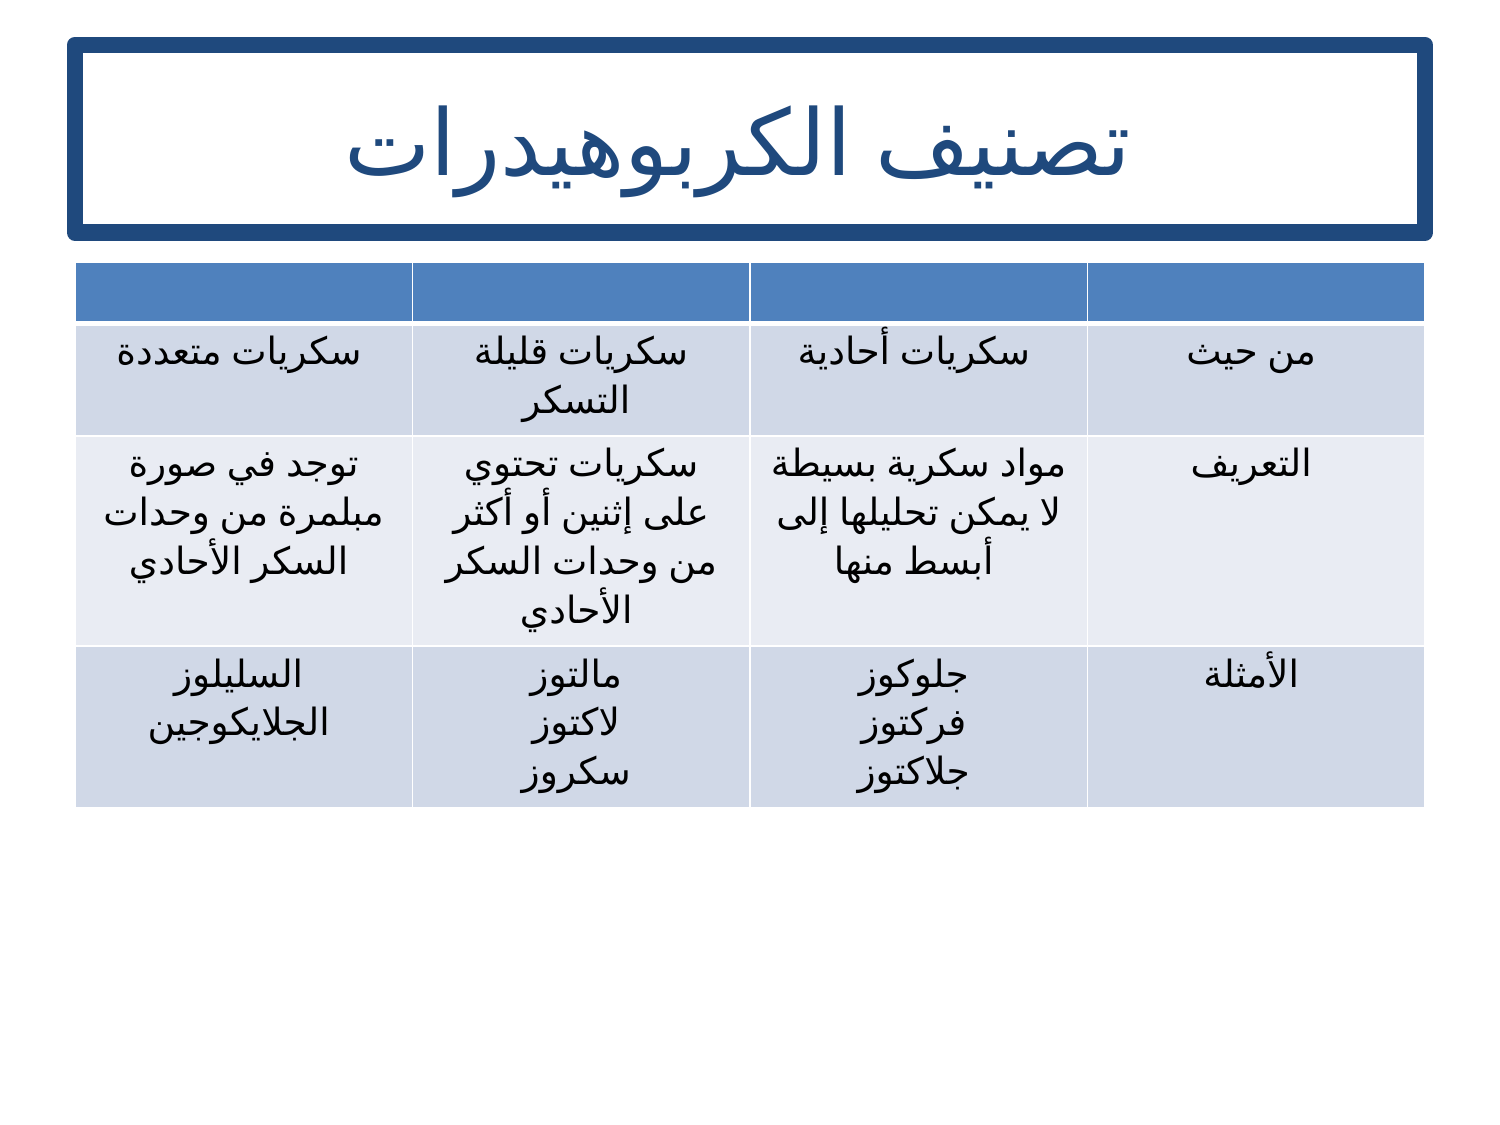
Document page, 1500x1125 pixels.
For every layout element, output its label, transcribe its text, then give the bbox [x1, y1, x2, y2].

table_cell سكريات قليلة التسكر [413, 326, 749, 435]
table_cell الأمثلة [1088, 647, 1424, 807]
table_header [1088, 263, 1424, 321]
table_cell السليلوز الجلايكوجين [76, 647, 412, 807]
title تصنيف الكربوهيدرات [75, 45, 1425, 233]
table_cell مواد سكرية بسيطة لا يمكن تحليلها إلى أبسط منها [751, 437, 1087, 645]
table_cell التعريف [1088, 437, 1424, 645]
table_cell سكريات أحادية [751, 326, 1087, 435]
table_header [76, 263, 412, 321]
table_header [413, 263, 749, 321]
table_cell توجد في صورة مبلمرة من وحدات السكر الأحادي [76, 437, 412, 645]
table_cell من حيث [1088, 326, 1424, 435]
table_header [751, 263, 1087, 321]
table_cell جلوكوز فركتوز جلاكتوز [751, 647, 1087, 807]
table_cell مالتوز لاكتوز سكروز [413, 647, 749, 807]
table_cell سكريات تحتوي على إثنين أو أكثر من وحدات السكر الأحادي [413, 437, 749, 645]
table_cell سكريات متعددة [76, 326, 412, 435]
